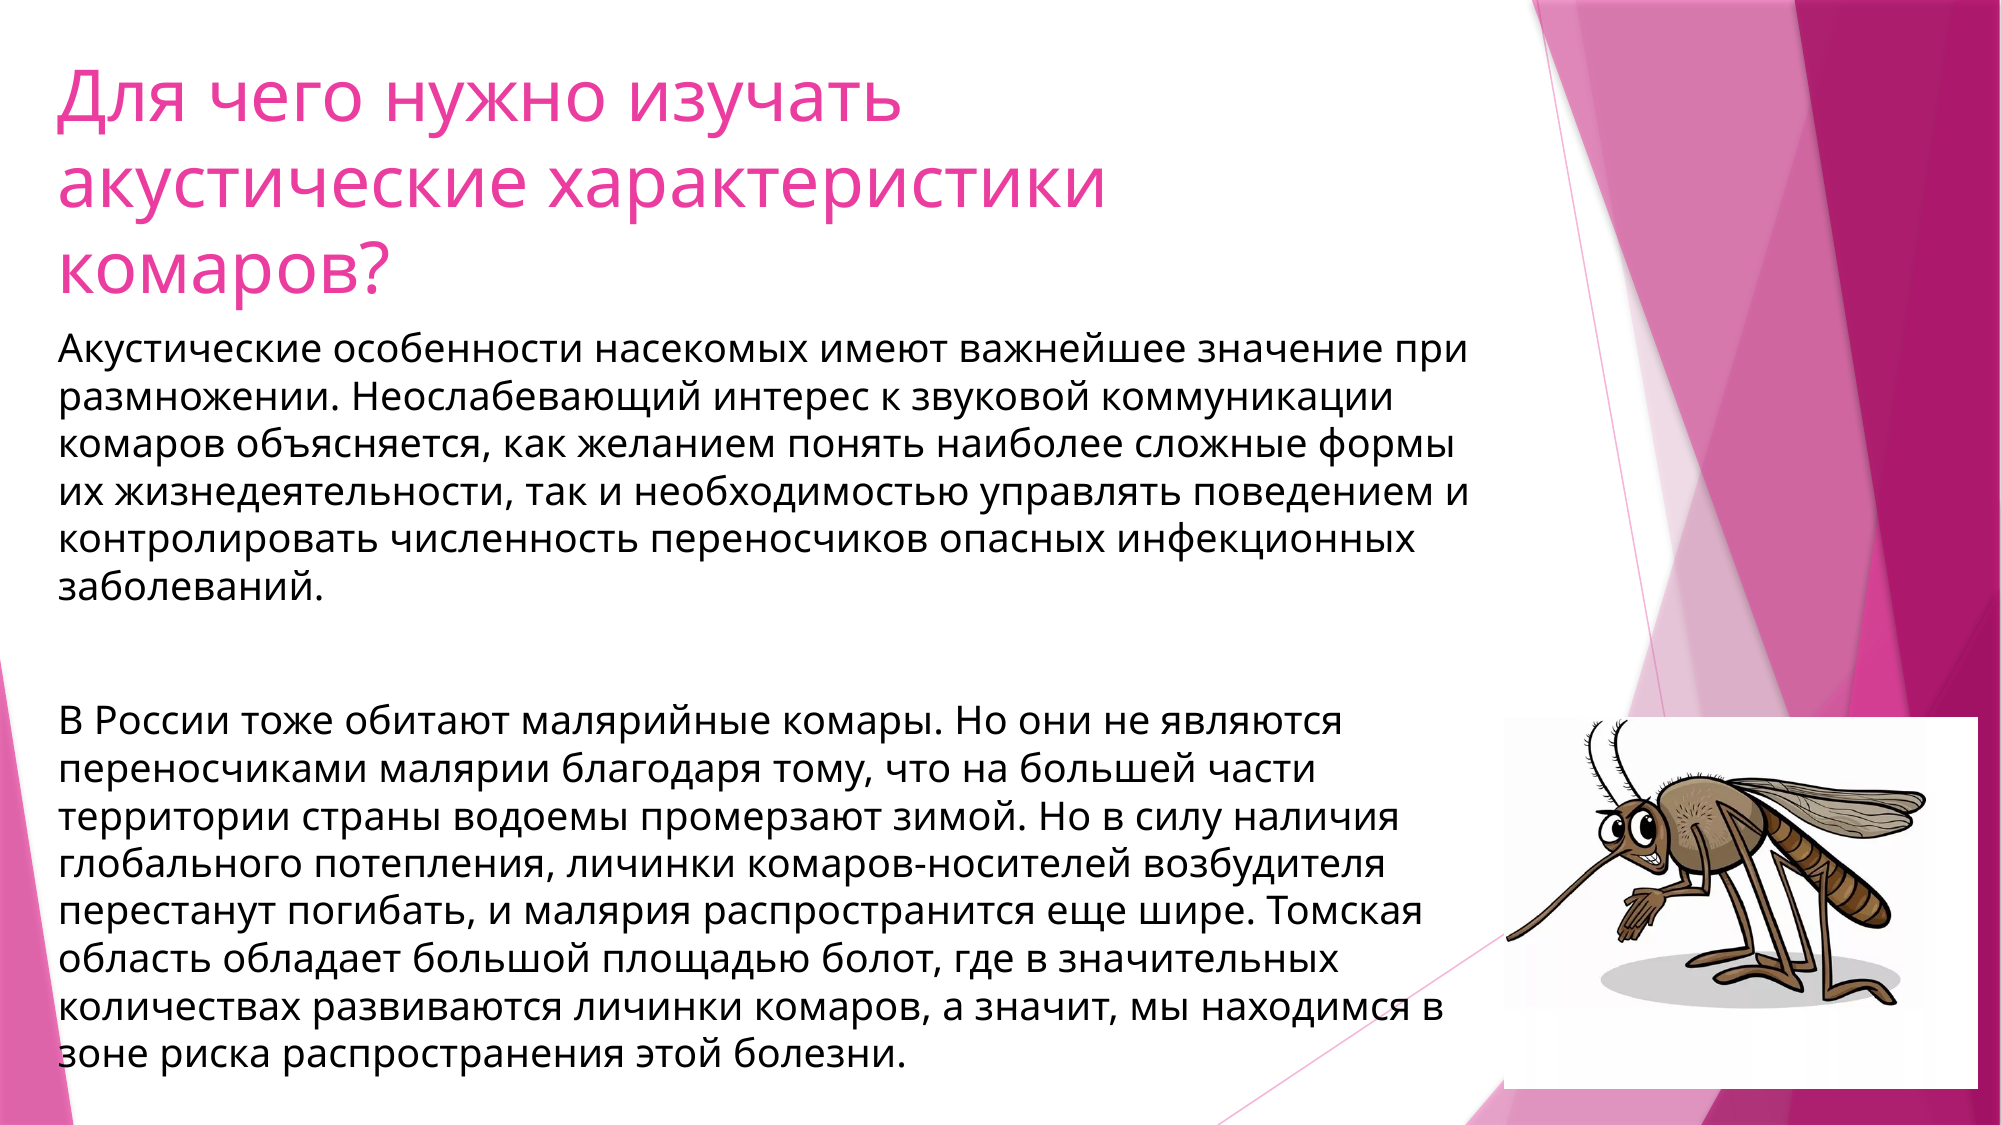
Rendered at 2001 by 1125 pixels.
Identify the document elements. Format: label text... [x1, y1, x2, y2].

picture [1503, 717, 1978, 1090]
list Акустические особенности насекомых имеют важнейшее значение при размножении. Неослабевающий интерес к звуковой коммуникации комаров объясняется, как желанием понять наиболее сложные формы их жизнедеятельности, так и необходимостью управлять поведением и контролировать численность переносчиков опасных инфекционных заболеваний. В России тоже обитают малярийные комары. Но они не являются переносчиками малярии благодаря тому, что на большей части территории страны водоемы промерзают зимой. Но в силу наличия глобального потепления, личинки комаров-носителей возбудителя перестанут погибать, и малярия распространится еще шире. Томская область обладает большой площадью болот, где в значительных количествах развиваются личинки комаров, а значит, мы находимся в зоне риска распространения этой болезни. [42, 315, 1522, 1089]
title Для чего нужно изучать акустические характеристики комаров? [42, 40, 1262, 315]
